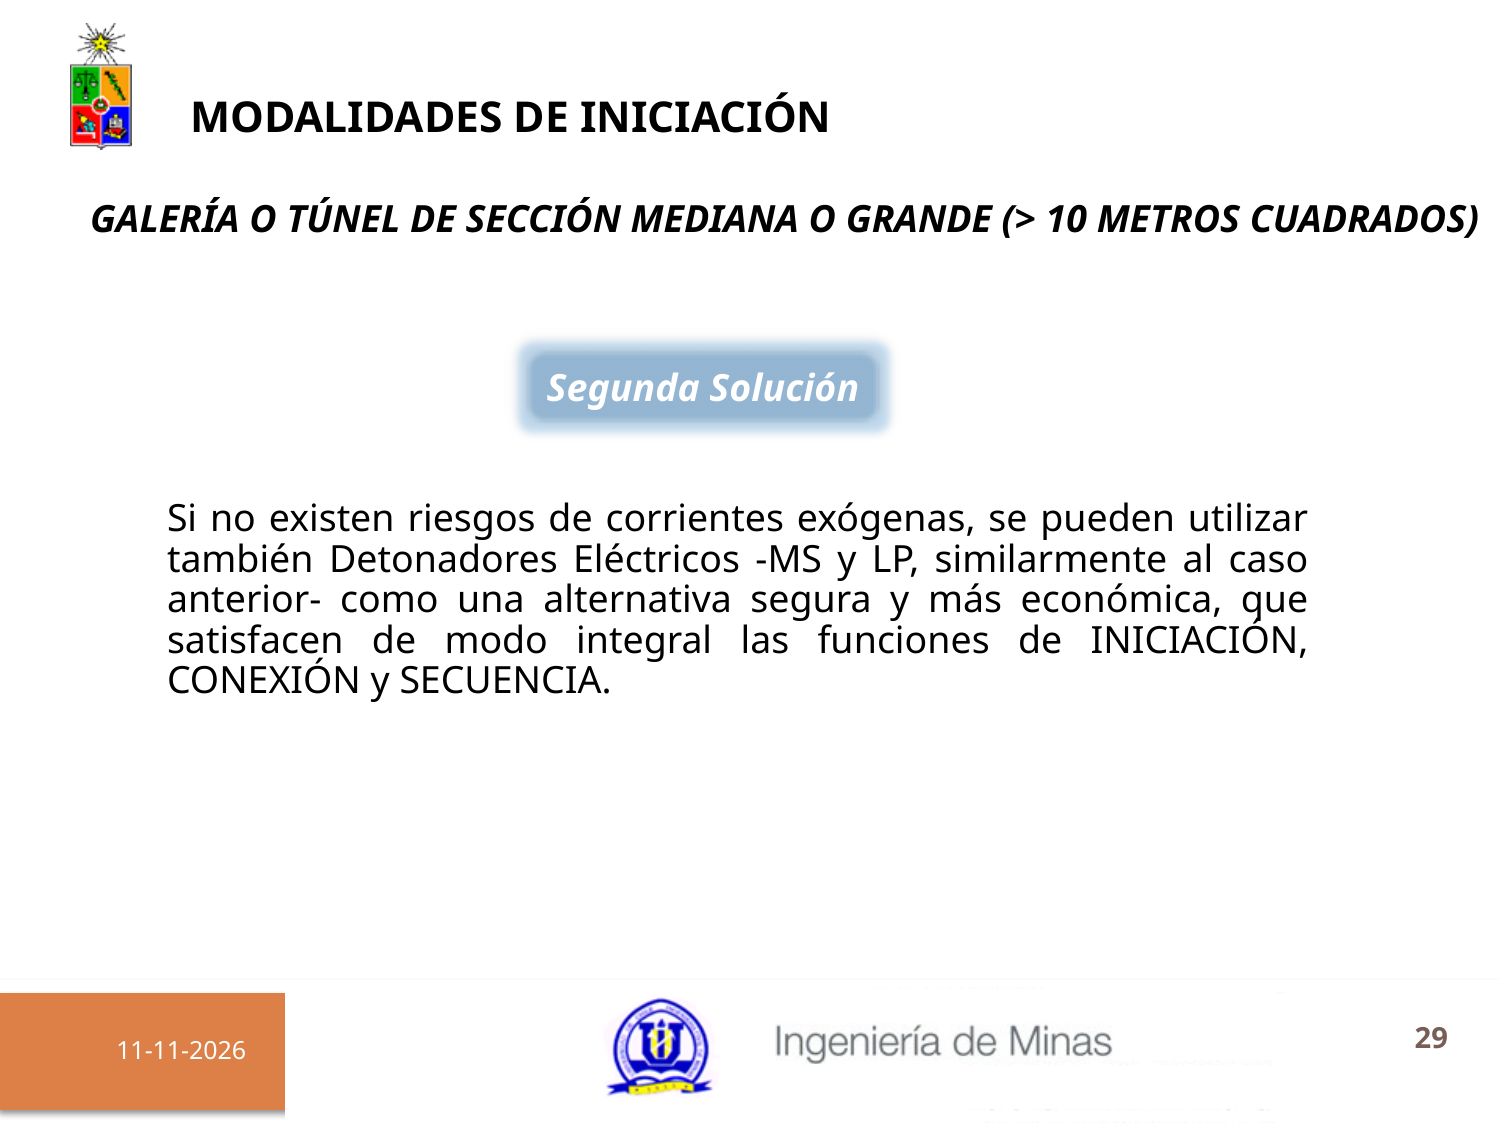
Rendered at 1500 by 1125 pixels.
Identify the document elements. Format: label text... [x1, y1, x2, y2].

text_box Segunda Solución [534, 358, 873, 416]
text_box Si no existen riesgos de corrientes exógenas, se pueden utilizar también Detonadores Eléctricos -MS y LP, similarmente al caso anterior- como una alternativa segura y más económica, que satisfacen de modo integral las funciones de INICIACIÓN, CONEXIÓN y SECUENCIA. [152, 492, 1325, 710]
text_box Galería o túnel de sección Mediana o Grande (> 10 metros cuadrados) [75, 187, 1496, 248]
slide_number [12, 995, 279, 1108]
text_box Modalidades de iniciación [175, 81, 1266, 148]
picture [285, 980, 1500, 1125]
picture [69, 23, 132, 151]
